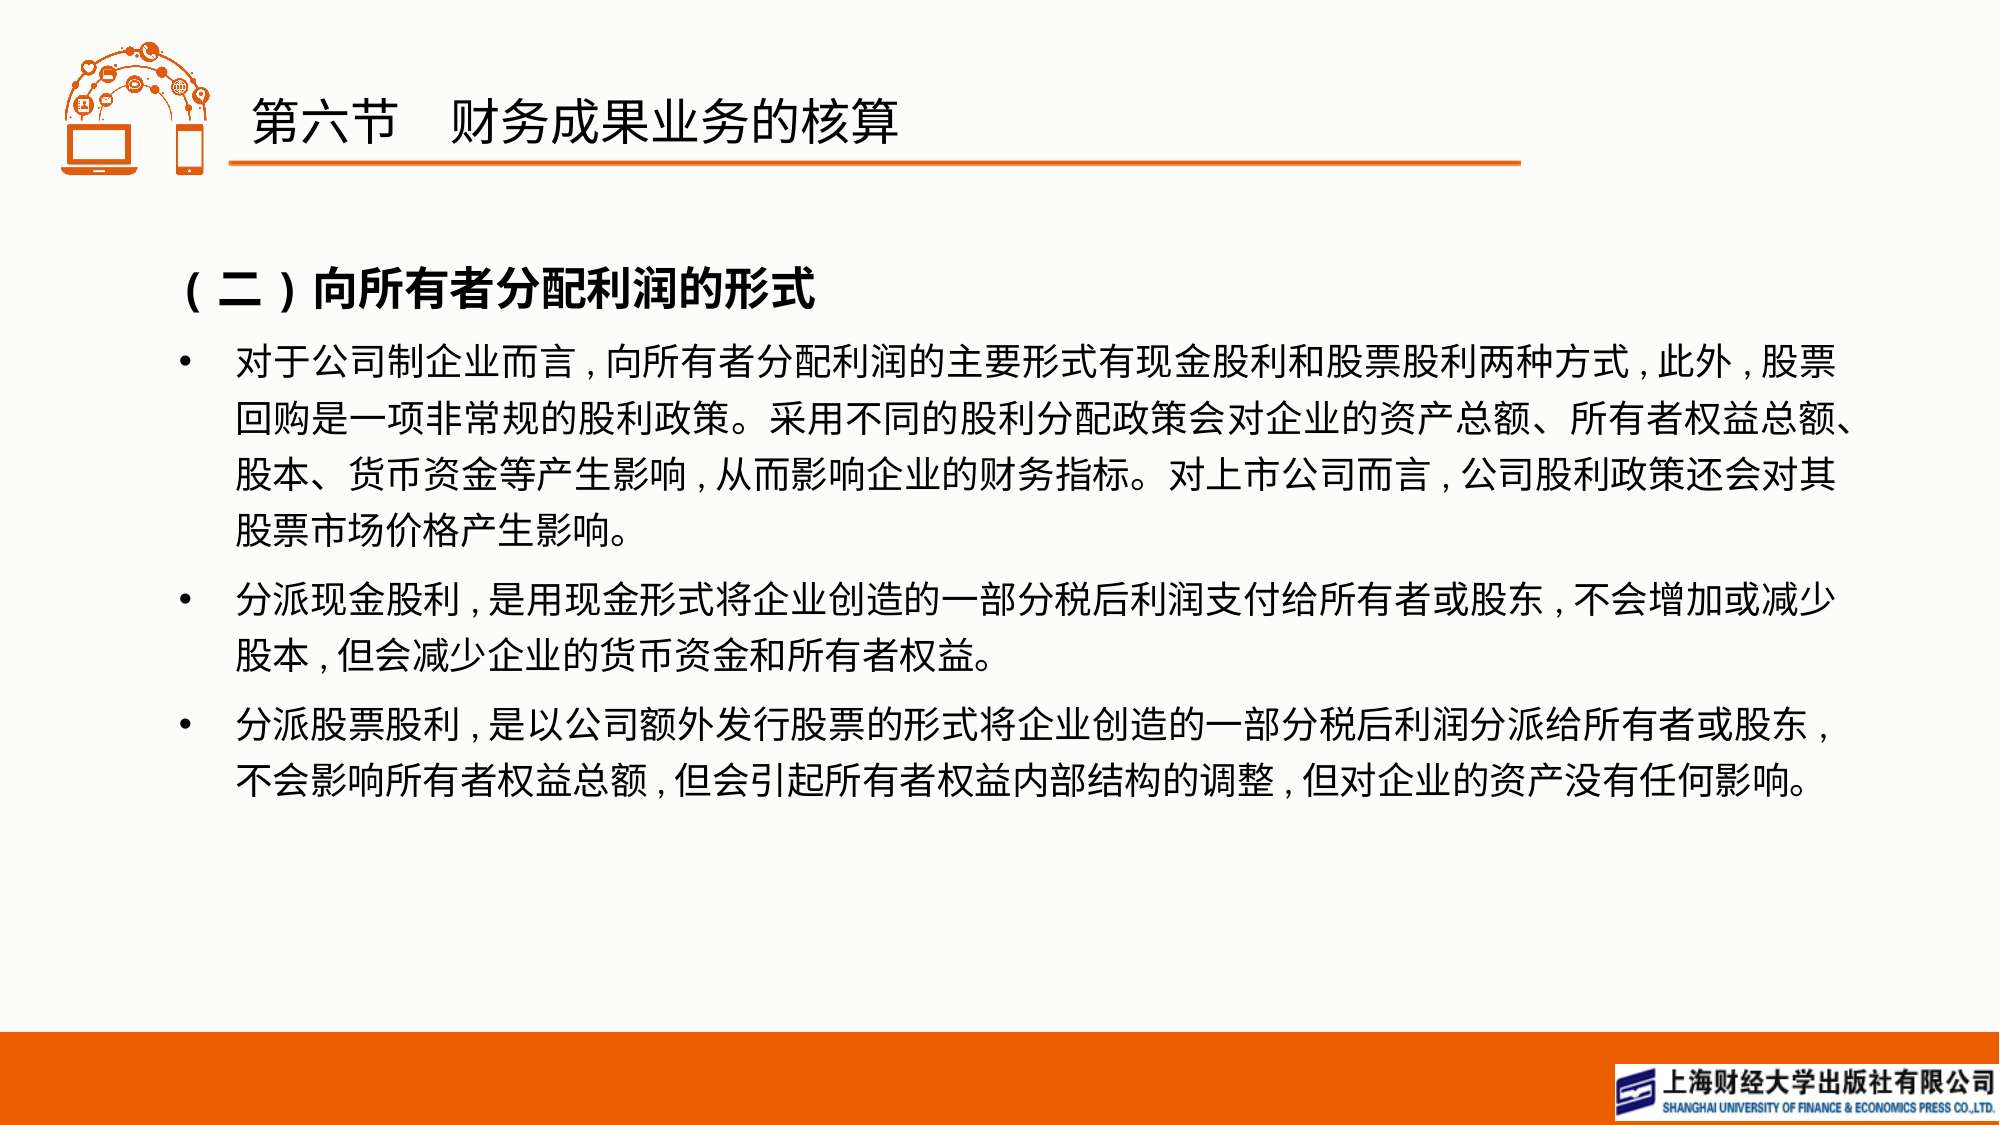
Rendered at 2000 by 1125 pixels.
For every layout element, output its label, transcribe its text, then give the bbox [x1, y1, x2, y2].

picture [0, 0, 2000, 1125]
title 第六节 财务成果业务的核算 [235, 82, 1605, 189]
list (二)向所有者分配利润的形式 对于公司制企业而言,向所有者分配利润的主要形式有现金股利和股票股利两种方式,此外,股票回购是一项非常规的股利政策。采用不同的股利分配政策会对企业的资产总额、所有者权益总额、股本、货币资金等产生影响,从而影响企业的财务指标。对上市公司而言,公司股利政策还会对其股票市场价格产生影响。 分派现金股利,是用现金形式将企业创造的一部分税后利润支付给所有者或股东,不会增加或减少股本,但会减少企业的货币资金和所有者权益。 分派股票股利,是以公司额外发行股票的形式将企业创造的一部分税后利润分派给所有者或股东,不会影响所有者权益总额,但会引起所有者权益内部结构的调整,但对企业的资产没有任何影响。 [163, 227, 1852, 1049]
